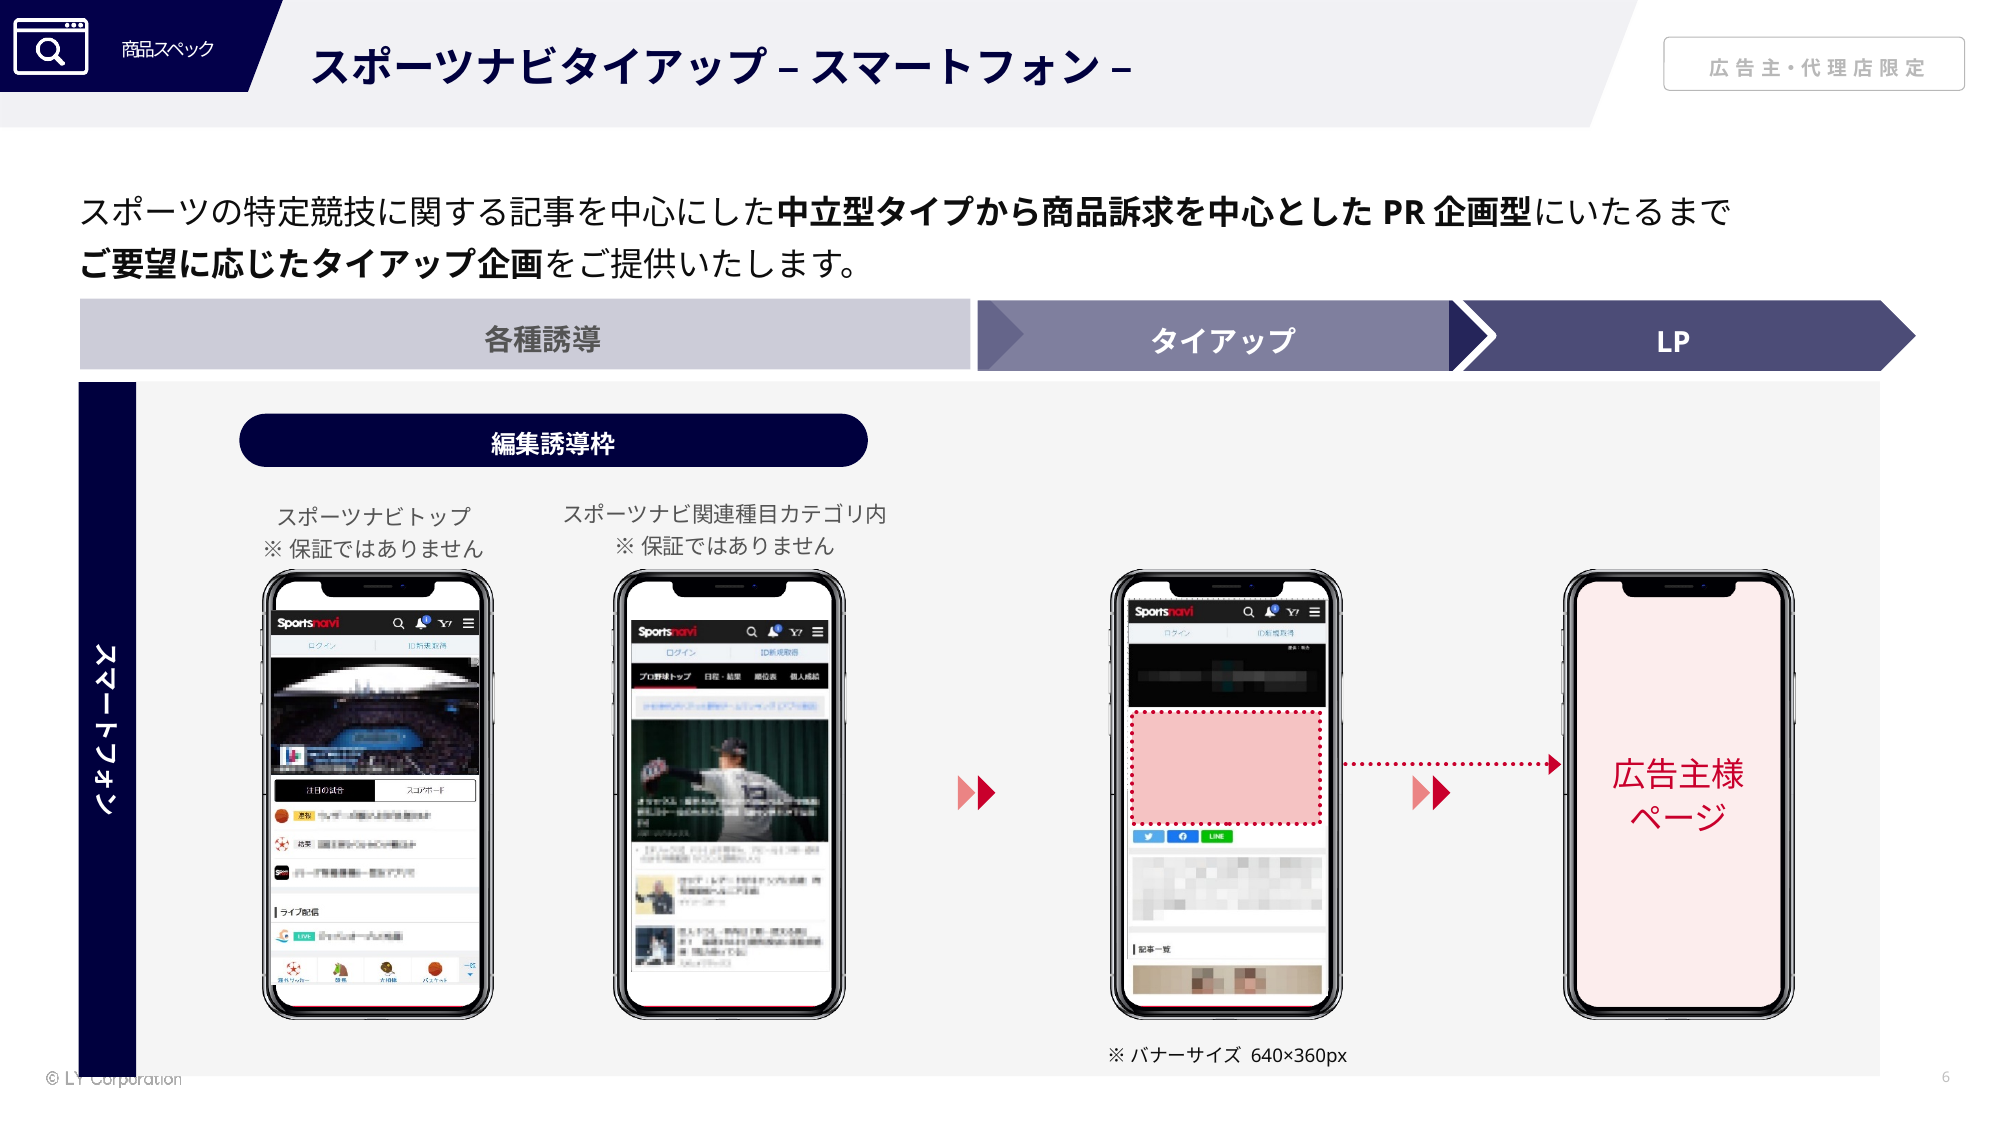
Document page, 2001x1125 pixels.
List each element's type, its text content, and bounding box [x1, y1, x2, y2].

picture [1561, 569, 1796, 1025]
text_box スマートフォン [78, 382, 137, 1077]
text_box LP [1455, 296, 1922, 375]
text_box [945, 780, 991, 805]
text_box 各種誘導 [76, 295, 992, 373]
picture [271, 610, 479, 985]
picture [46, 1071, 181, 1088]
text_box スポーツナビトップ ※保証ではありません [262, 498, 485, 562]
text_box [1108, 569, 1344, 1025]
text_box ※バナーサイズ 640×360px [1107, 1043, 1348, 1067]
picture [9, 5, 92, 87]
text_box タイアップ [974, 296, 1493, 375]
text_box [135, 381, 1880, 1077]
text_box スポーツの特定競技に関する記事を中心にした中立型タイプから商品訴求を中心としたPR企画型にいたるまで ご要望に応じたタイアップ企画をご提供いたします。 [78, 179, 1880, 284]
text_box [1400, 780, 1446, 805]
text_box 編集誘導枠 [239, 413, 868, 467]
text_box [259, 569, 495, 1025]
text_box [611, 569, 847, 1025]
list 商品スペック [97, 13, 240, 81]
text_box スポーツナビ関連種目カテゴリ内 ※保証ではありません [562, 495, 889, 559]
list スポーツナビタイアップ – スマートフォン – [309, 41, 1645, 97]
picture [1127, 598, 1328, 996]
picture [631, 620, 830, 972]
